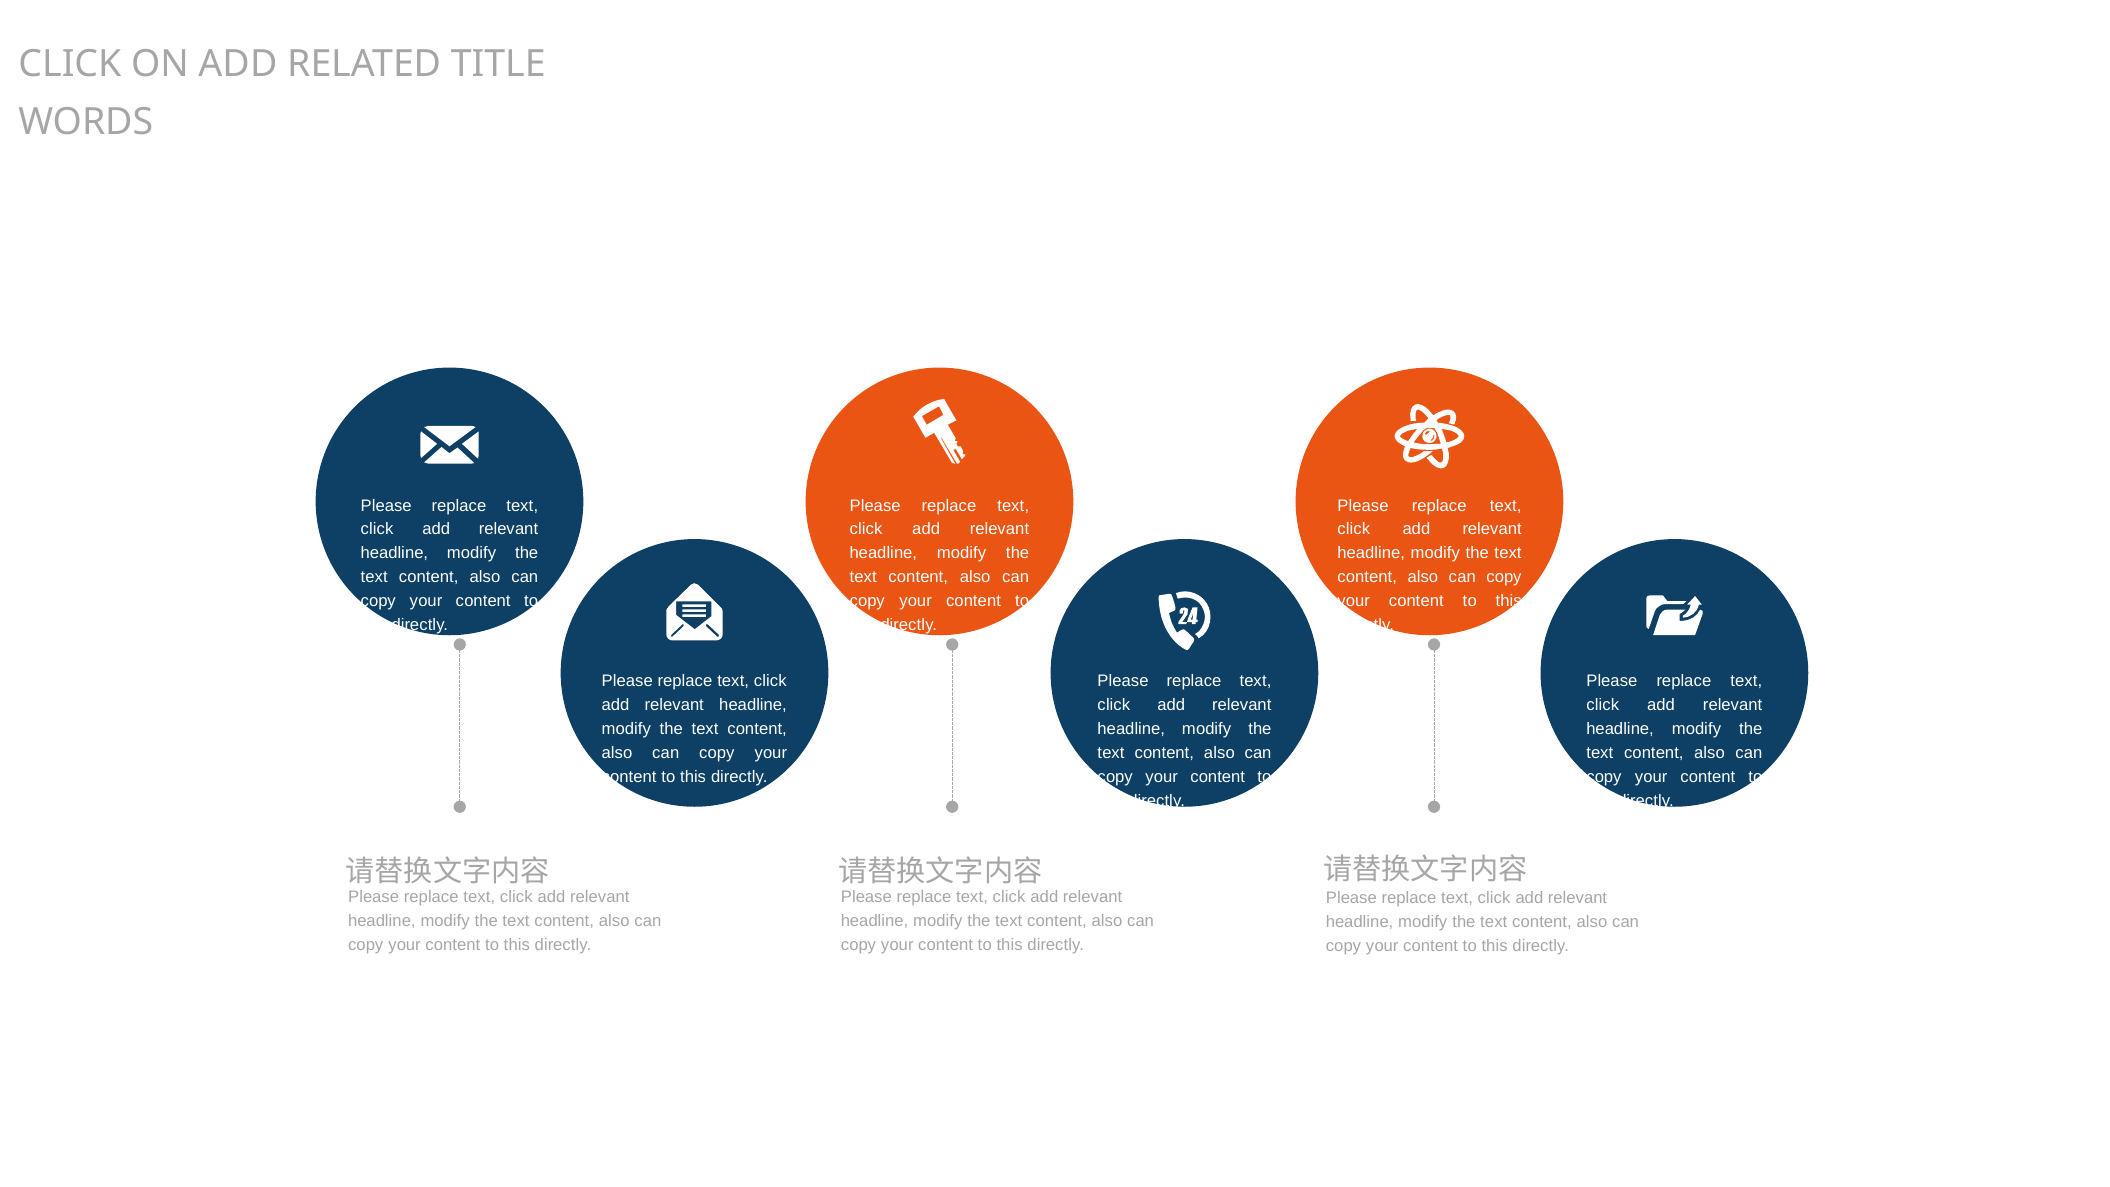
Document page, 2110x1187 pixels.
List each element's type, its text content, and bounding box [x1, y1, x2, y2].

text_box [1050, 539, 1319, 817]
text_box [315, 367, 584, 642]
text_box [805, 367, 1074, 642]
text_box CLICK ON ADD RELATED TITLE WORDS [3, 18, 595, 150]
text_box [560, 539, 829, 807]
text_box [1323, 843, 1671, 954]
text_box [838, 845, 1186, 953]
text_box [1540, 539, 1809, 817]
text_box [1295, 367, 1564, 642]
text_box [345, 845, 693, 953]
